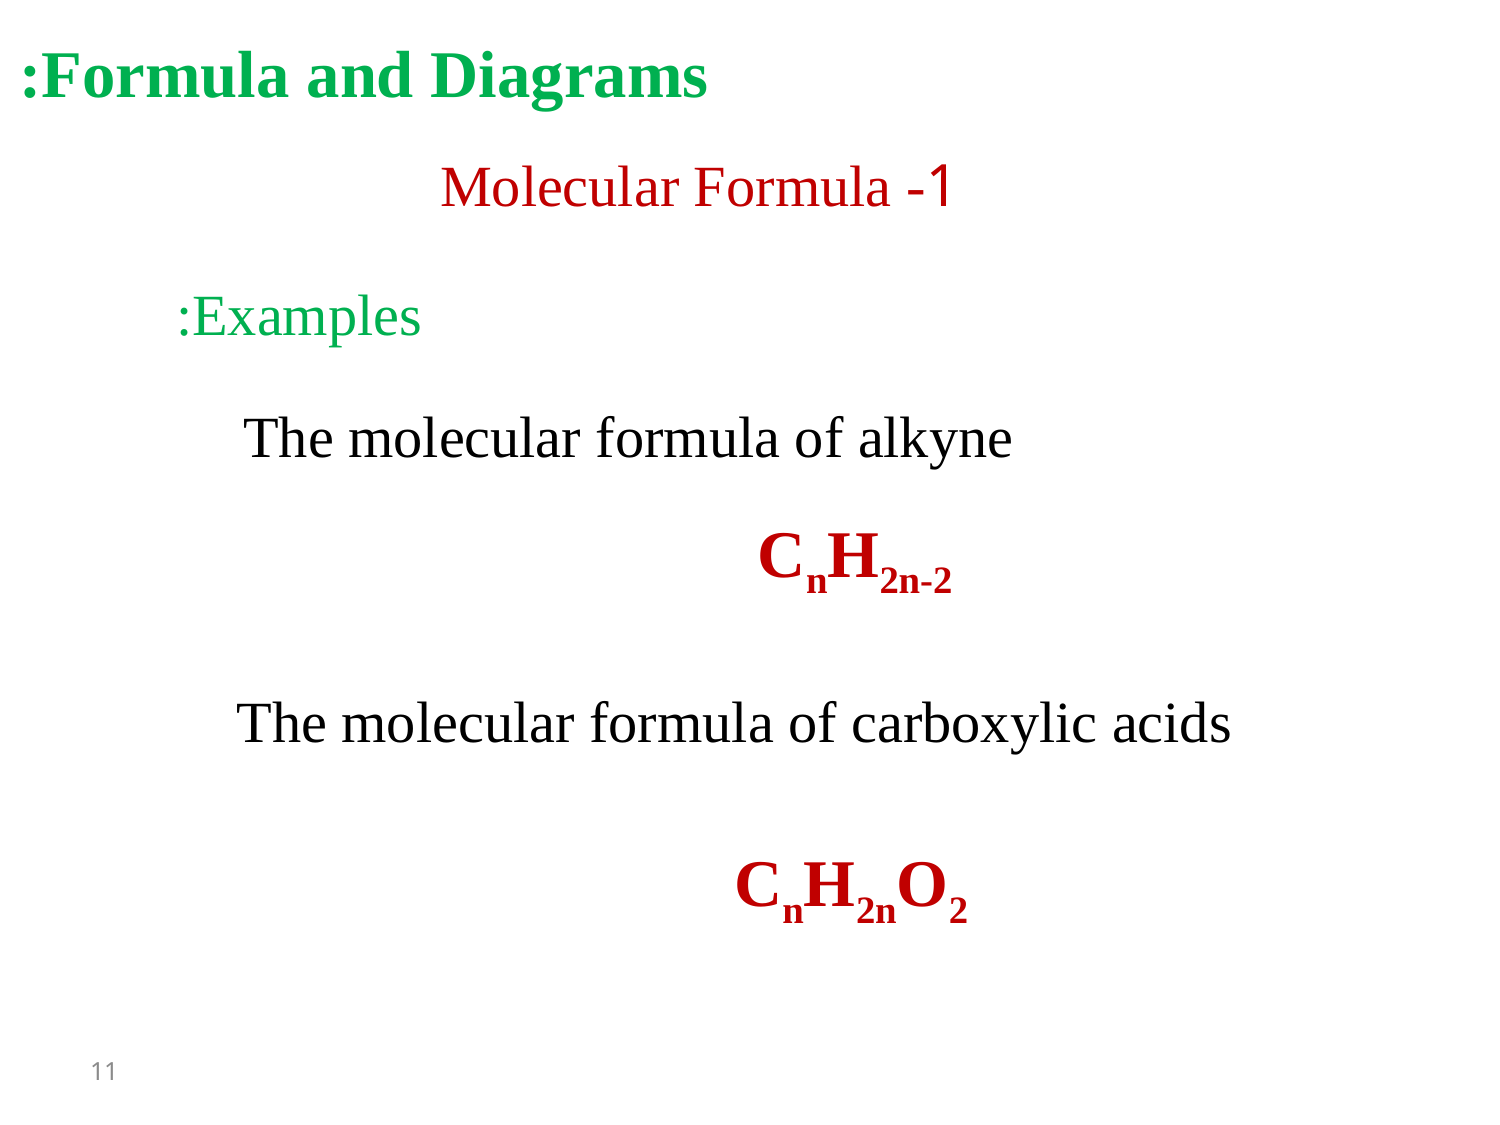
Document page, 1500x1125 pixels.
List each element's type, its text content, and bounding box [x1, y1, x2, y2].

text_box 1- Molecular Formula [269, 140, 973, 226]
text_box Formula and Diagrams: [4, 23, 725, 119]
text_box CnH2n-2 [725, 502, 967, 609]
text_box Examples: [161, 269, 437, 355]
text_box The molecular formula of carboxylic acids [207, 676, 1247, 761]
slide_number 11 [75, 1042, 425, 1103]
text_box CnH2nO2 [709, 832, 983, 939]
text_box The molecular formula of alkyne [213, 391, 1029, 477]
